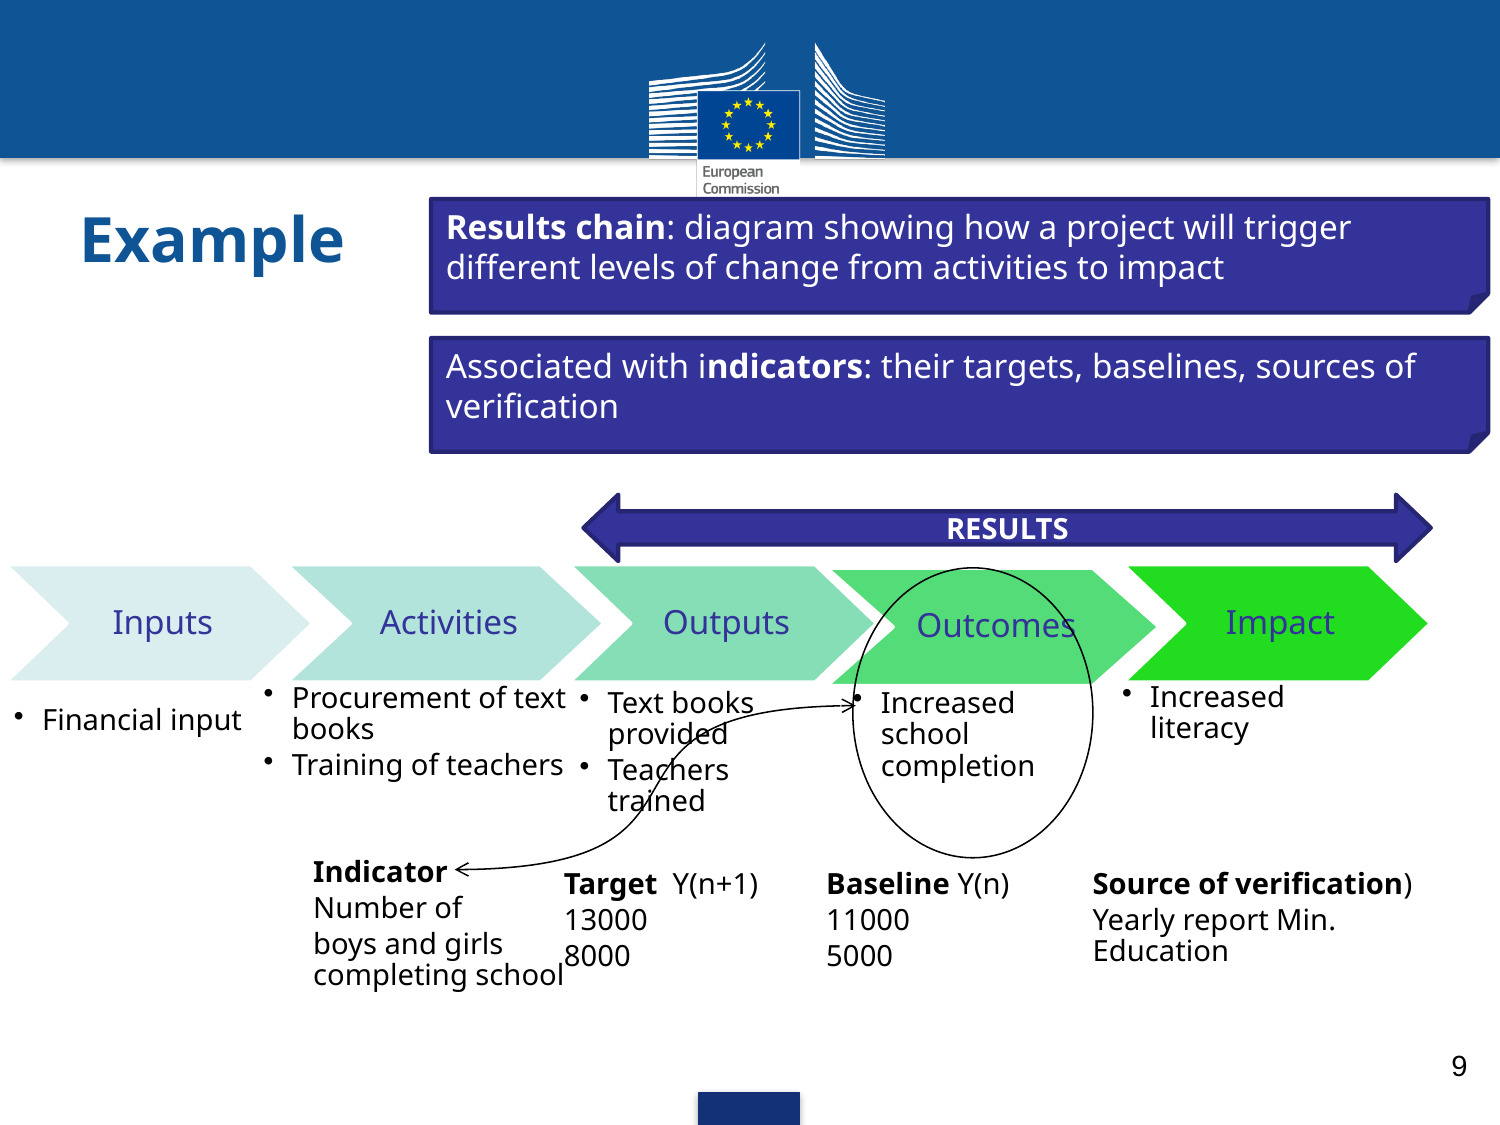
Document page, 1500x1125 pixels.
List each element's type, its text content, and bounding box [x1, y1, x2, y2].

title Example [64, 160, 1416, 315]
text_box Associated with indicators: their targets, baselines, sources of verification [428, 335, 1491, 454]
text_box Source of verification) Yearly report Min. Education [1092, 869, 1447, 1086]
text_box Baseline Y(n) 11000 5000 [826, 869, 1074, 1066]
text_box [454, 705, 857, 870]
slide_number 9 [1132, 1039, 1483, 1118]
text_box Results chain: diagram showing how a project will trigger different levels of change from activities to impact [428, 196, 1491, 315]
picture [649, 42, 885, 160]
text_box Target Y(n+1) 13000 8000 [563, 877, 811, 1062]
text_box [4, 494, 1432, 829]
text_box [910, 837, 1035, 858]
text_box Indicator Number of boys and girls completing school [313, 857, 563, 1046]
